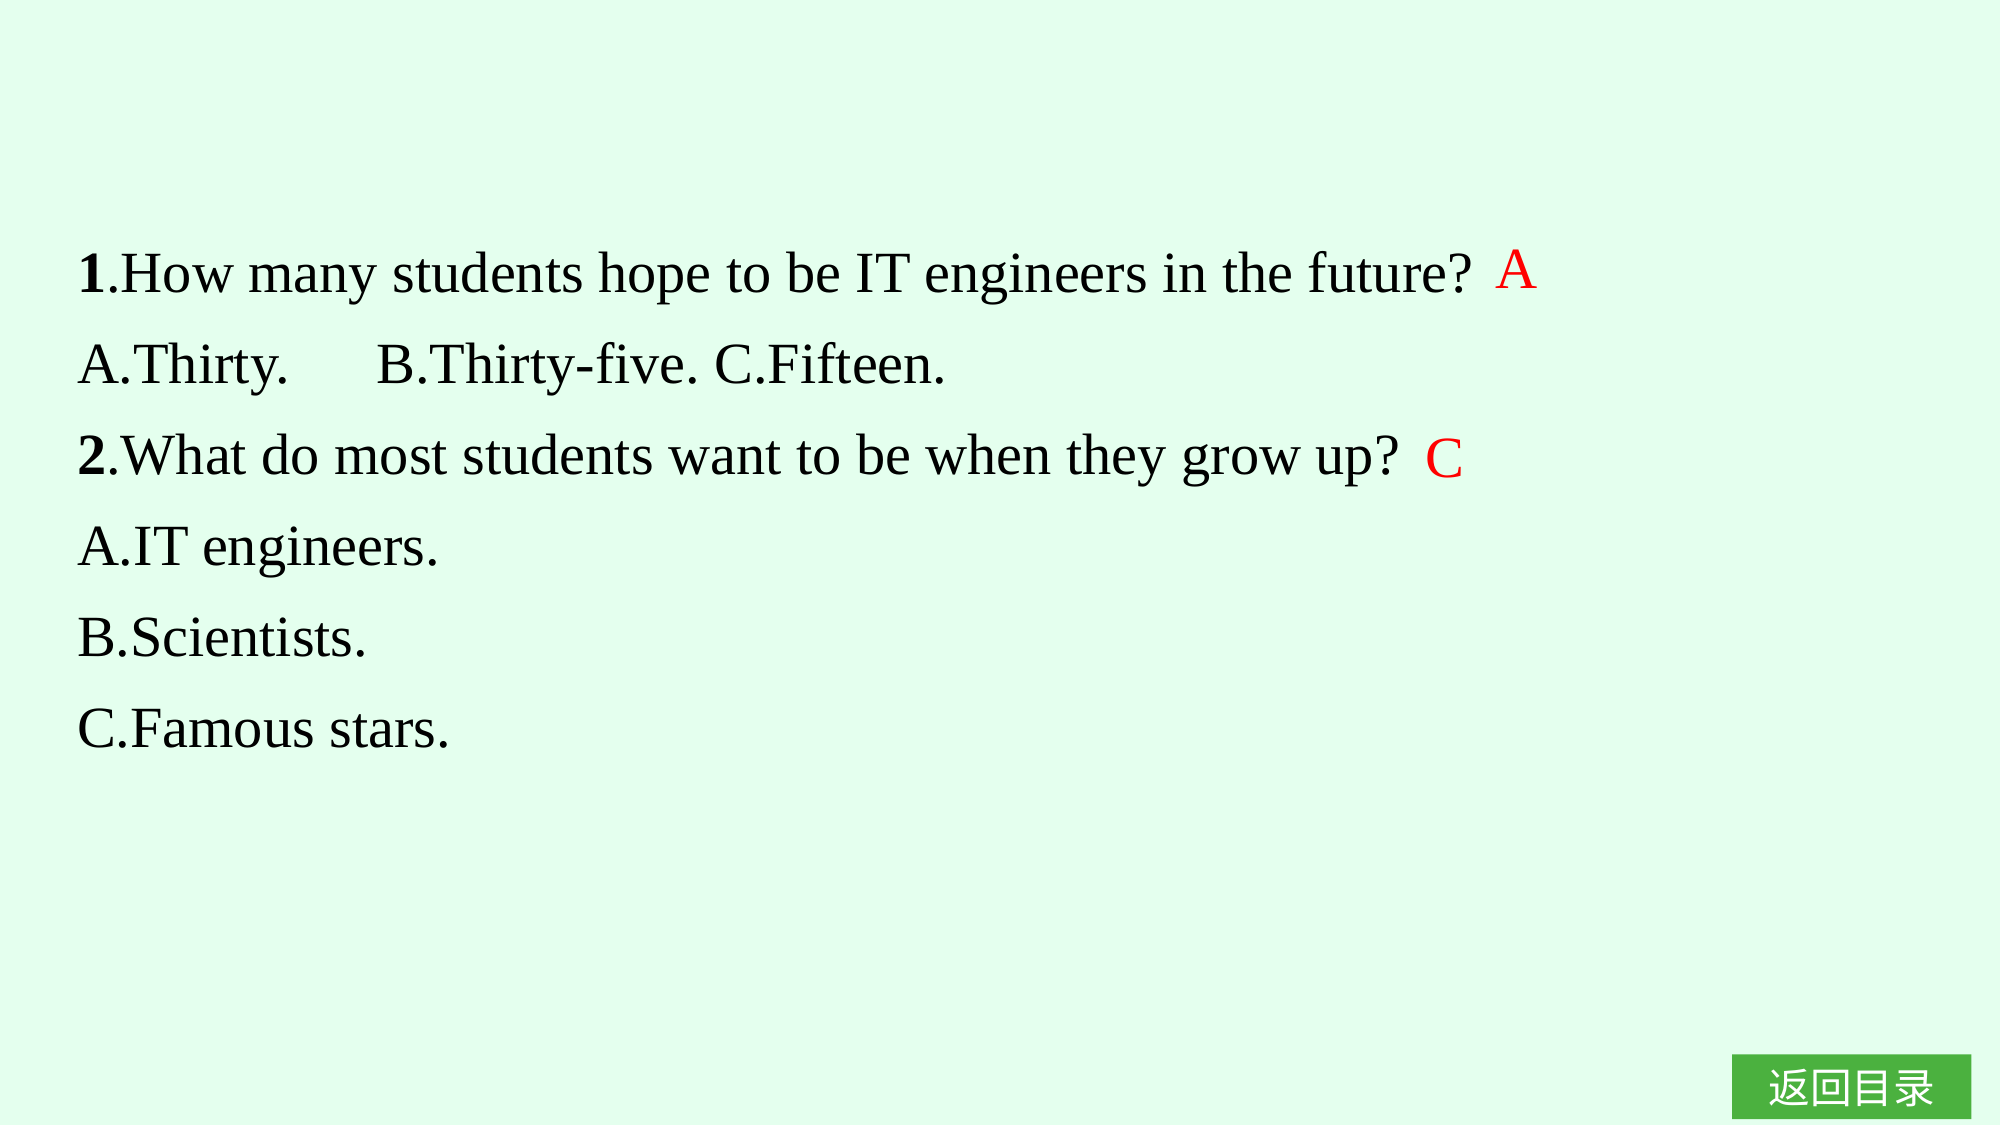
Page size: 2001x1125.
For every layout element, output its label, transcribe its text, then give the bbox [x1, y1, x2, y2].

text_box A [1480, 222, 1564, 308]
text_box C [1411, 411, 1480, 497]
text_box 1.How many students hope to be IT engineers in the future? A.Thirty. B.Thirty-five. C.Fifteen. 2.What do most students want to be when they grow up? A.IT engineers. B.Scientists. C.Famous stars. [62, 205, 1938, 767]
